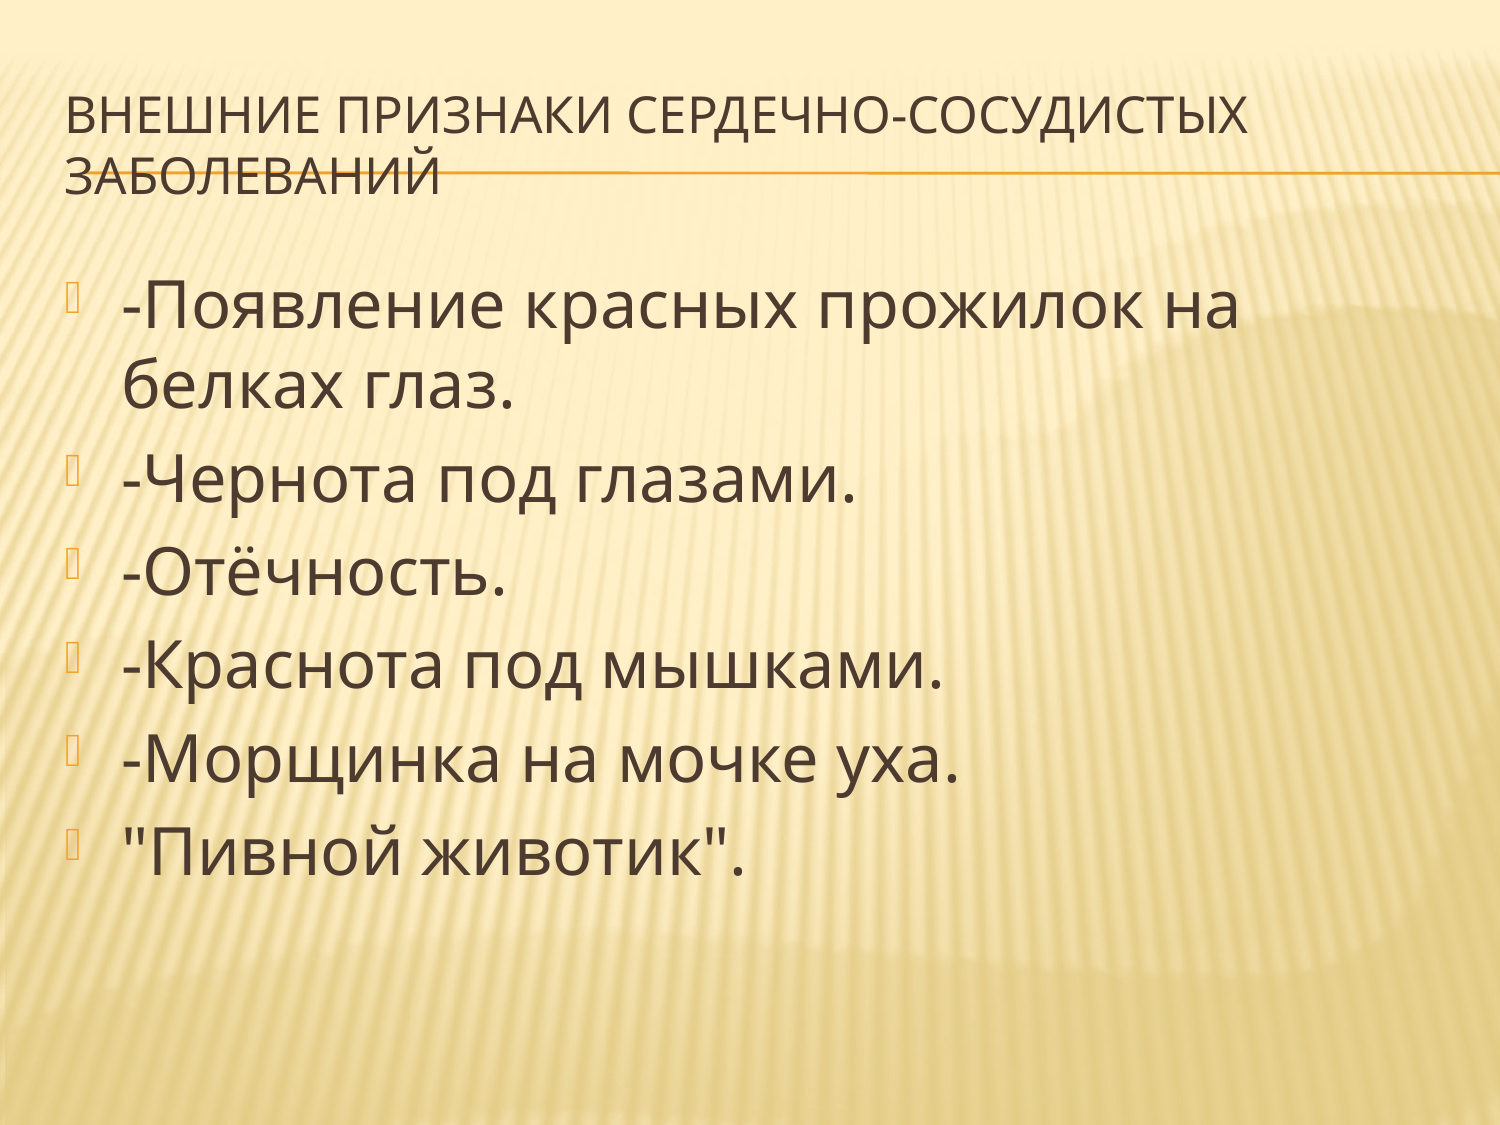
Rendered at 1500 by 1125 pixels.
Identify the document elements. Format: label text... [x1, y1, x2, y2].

list -Появление красных прожилок на белках глаз. -Чернота под глазами. -Отёчность. -Краснота под мышками. -Морщинка на мочке уха. "Пивной животик". [50, 254, 1475, 998]
title Внешние признаки сердечно-сосудистых заболеваний [50, 75, 1475, 213]
